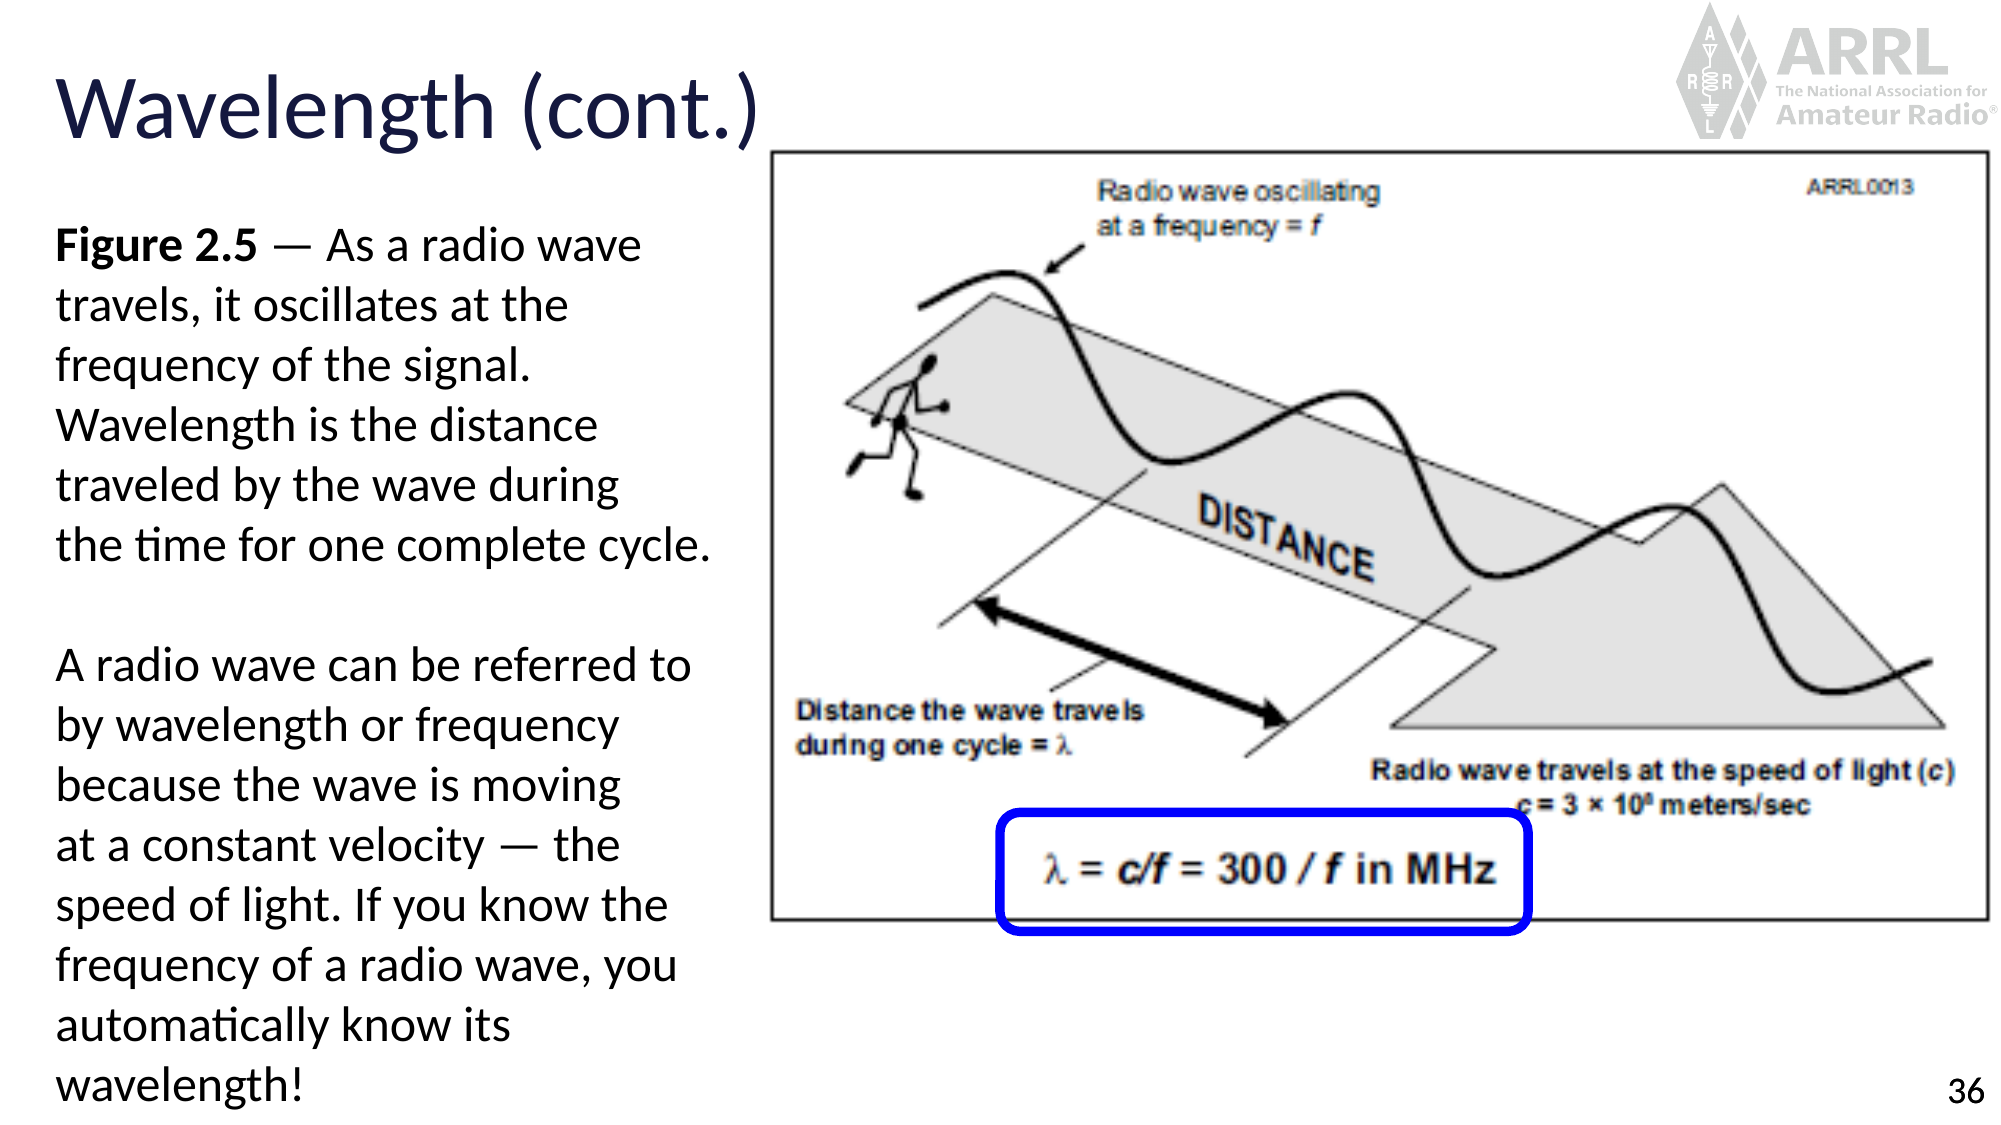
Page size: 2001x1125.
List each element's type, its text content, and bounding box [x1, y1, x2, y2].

text_box Figure 2.5 — As a radio wave travels, it oscillates at the frequency of the signal. Wavelength is the distance traveled by the wave during the time for one complete cycle. A radio wave can be referred to by wavelength or frequency because the wave is moving at a constant velocity — the speed of light. If you know the frequency of a radio wave, you automatically know its wavelength! [40, 204, 760, 1120]
picture [759, 0, 2000, 932]
title Wavelength (cont.) [40, 0, 869, 204]
